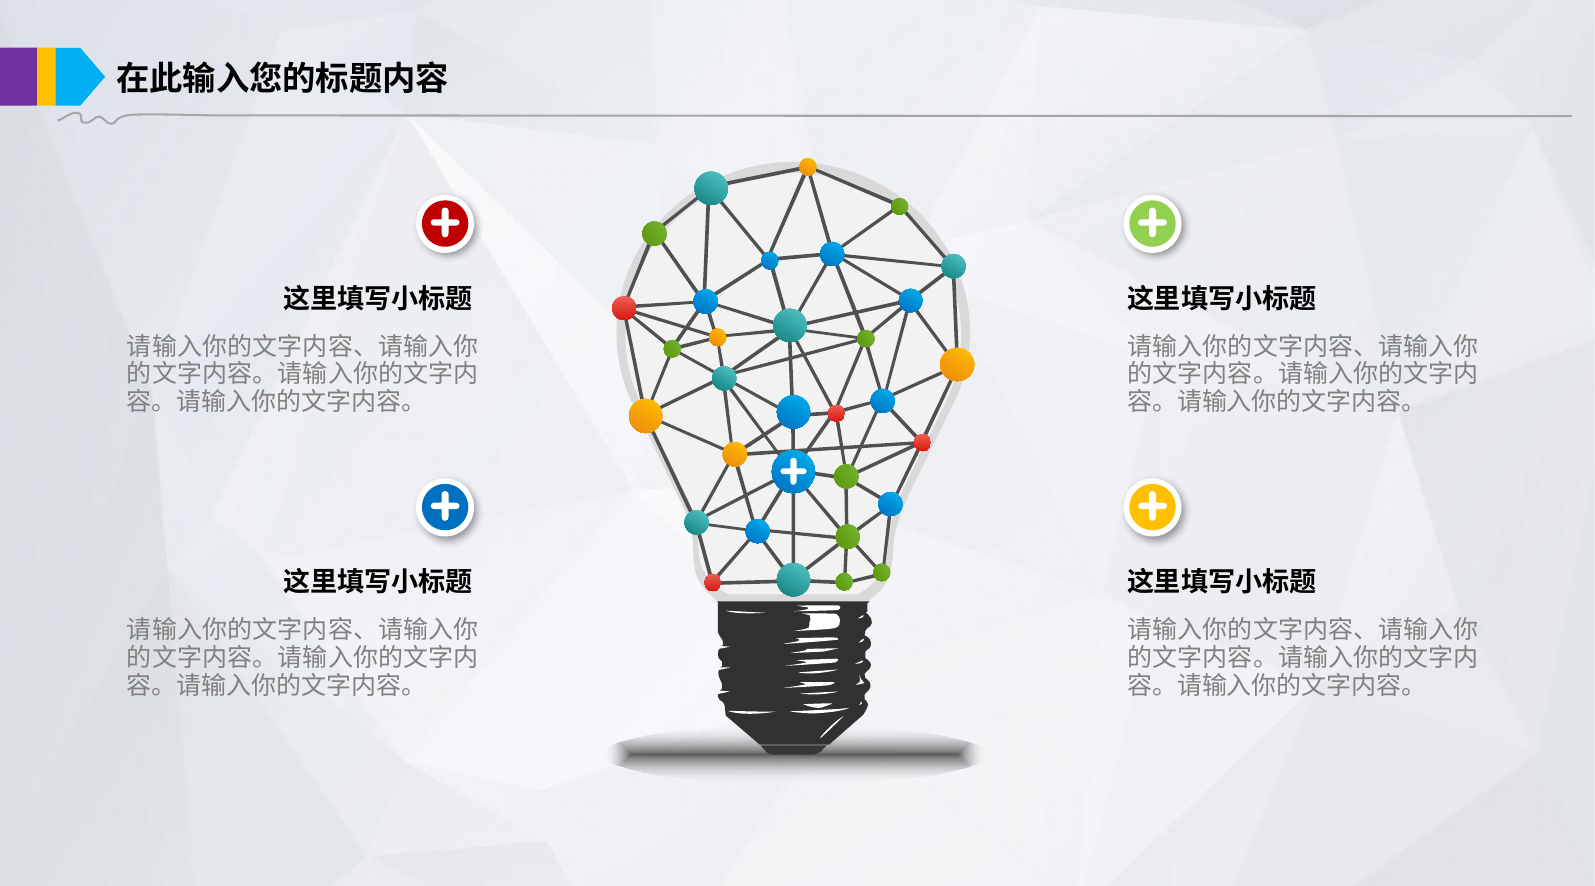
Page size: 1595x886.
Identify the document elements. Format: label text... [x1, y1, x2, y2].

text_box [415, 194, 475, 254]
text_box 这里填写小标题 [1107, 553, 1344, 608]
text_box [1123, 194, 1182, 254]
text_box 这里填写小标题 [263, 270, 500, 324]
text_box 这里填写小标题 [1107, 270, 1344, 324]
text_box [611, 157, 975, 597]
text_box 请输入你的文字内容、请输入你的文字内容。请输入你的文字内容。请输入你的文字内容。 [1107, 322, 1500, 426]
picture [0, 0, 1595, 886]
text_box [600, 742, 989, 786]
text_box 请输入你的文字内容、请输入你的文字内容。请输入你的文字内容。请输入你的文字内容。 [106, 605, 500, 710]
text_box 这里填写小标题 [263, 553, 500, 608]
text_box 请输入你的文字内容、请输入你的文字内容。请输入你的文字内容。请输入你的文字内容。 [1107, 605, 1500, 710]
text_box 请输入你的文字内容、请输入你的文字内容。请输入你的文字内容。请输入你的文字内容。 [106, 322, 500, 426]
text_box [616, 605, 971, 755]
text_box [57, 112, 1573, 125]
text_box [415, 478, 475, 537]
text_box 在此输入您的标题内容 [109, 51, 646, 103]
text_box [1123, 478, 1182, 537]
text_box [0, 47, 106, 106]
